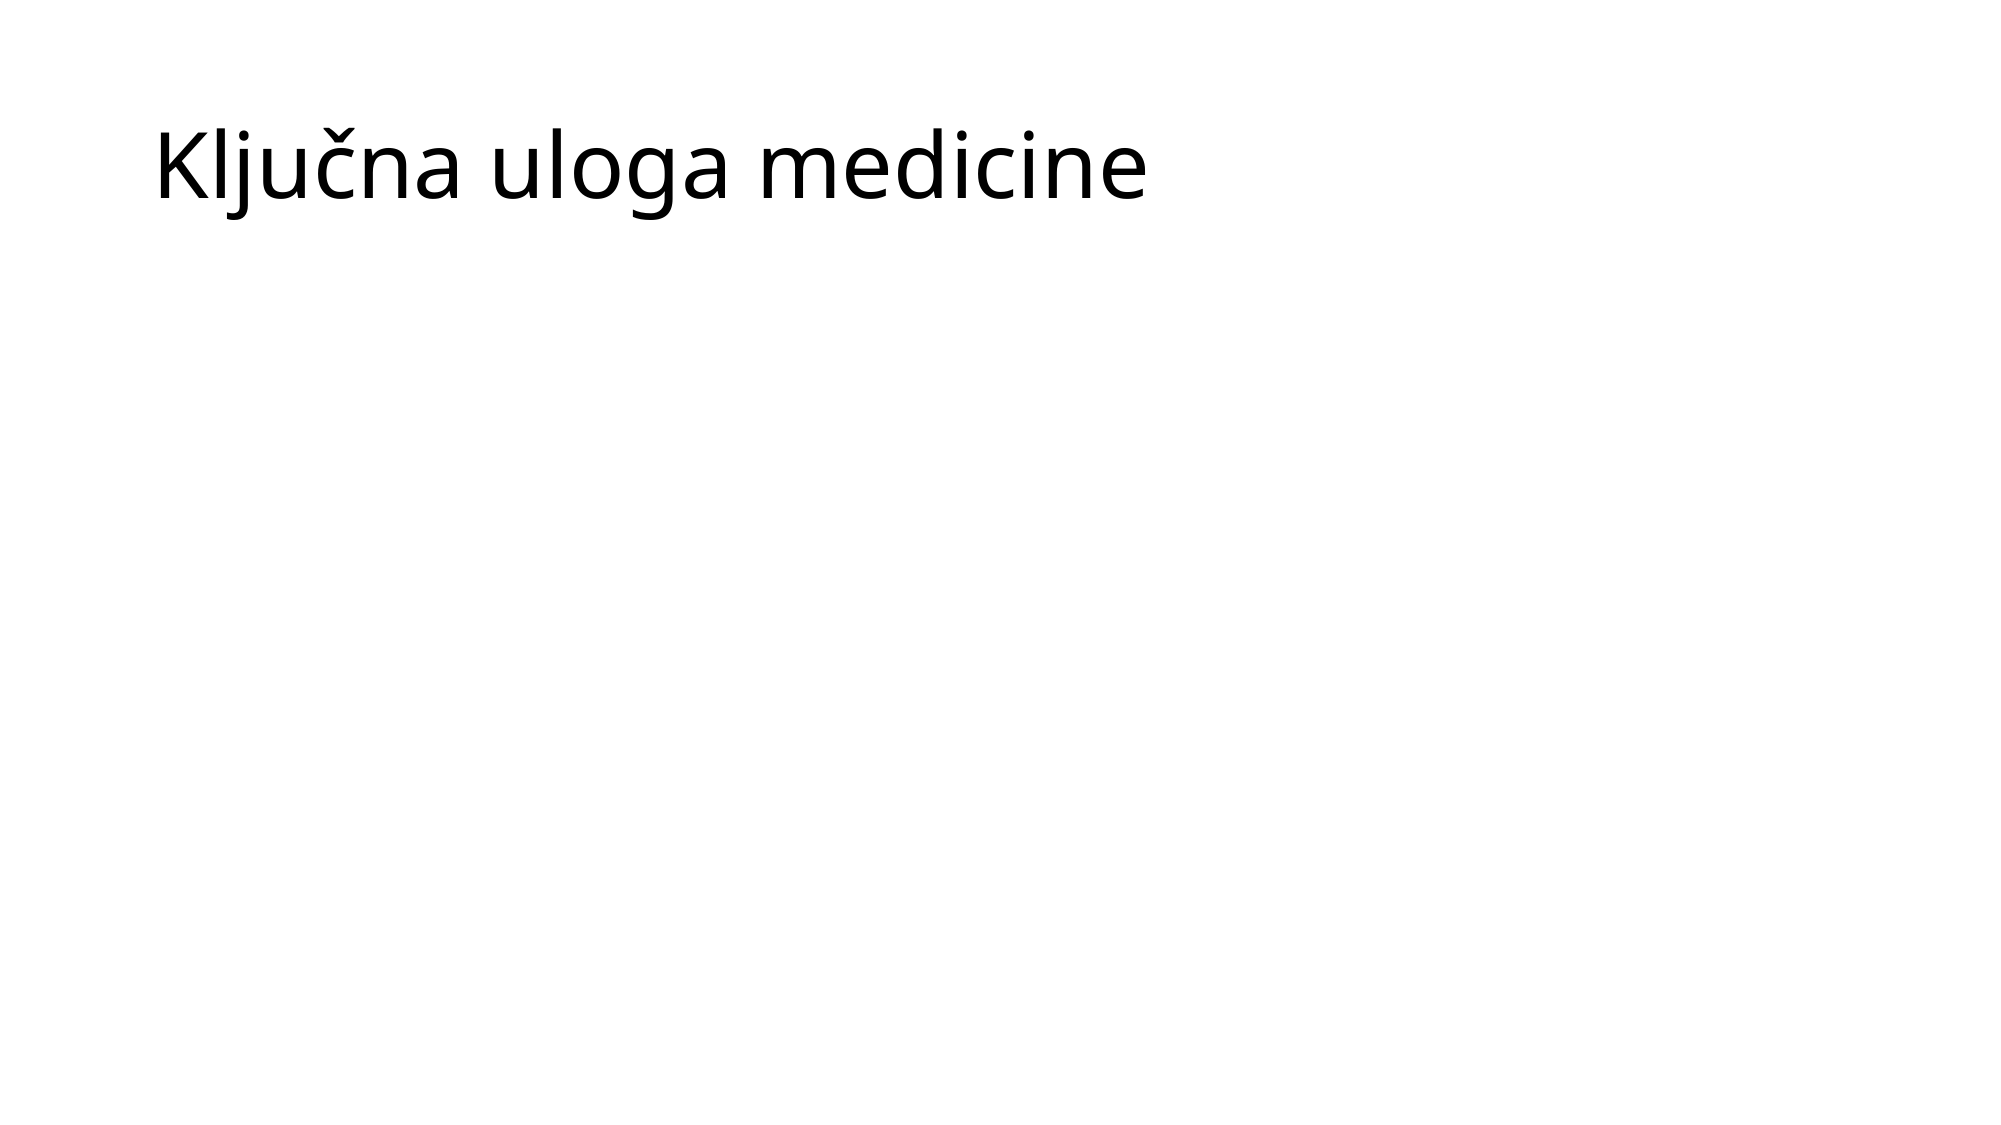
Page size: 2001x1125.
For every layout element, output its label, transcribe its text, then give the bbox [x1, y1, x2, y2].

title Ključna uloga medicine [137, 59, 1863, 278]
